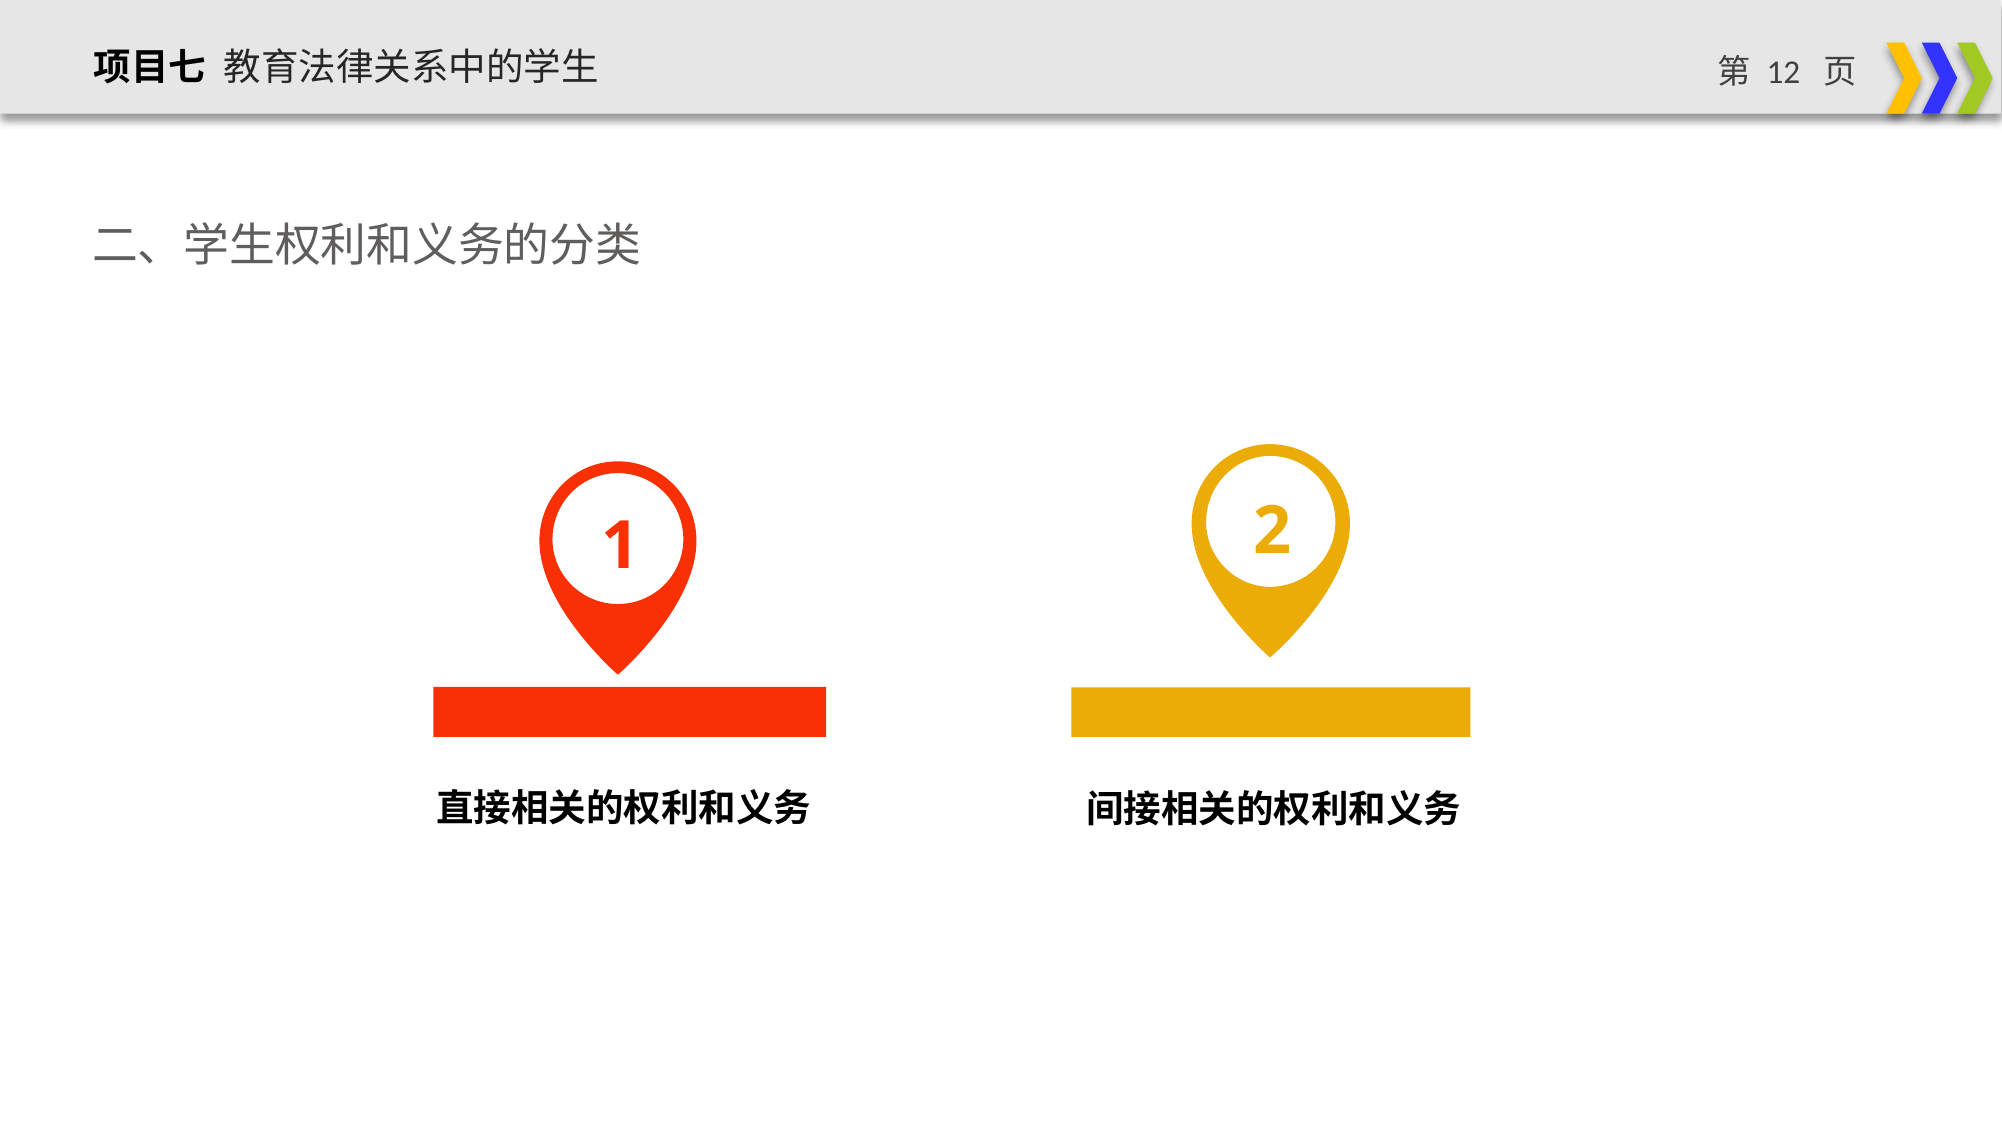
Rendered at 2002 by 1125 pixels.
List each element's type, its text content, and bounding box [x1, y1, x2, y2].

text_box 间接相关的权利和义务 [1071, 777, 1492, 837]
text_box [433, 686, 827, 737]
text_box [1071, 687, 1471, 737]
text_box 2 [1238, 479, 1307, 575]
picture [36, 30, 851, 102]
text_box 直接相关的权利和义务 [421, 776, 878, 837]
text_box [539, 461, 697, 675]
text_box 1 [586, 494, 655, 590]
text_box [1191, 444, 1350, 658]
text_box 二、学生权利和义务的分类 [77, 208, 893, 278]
